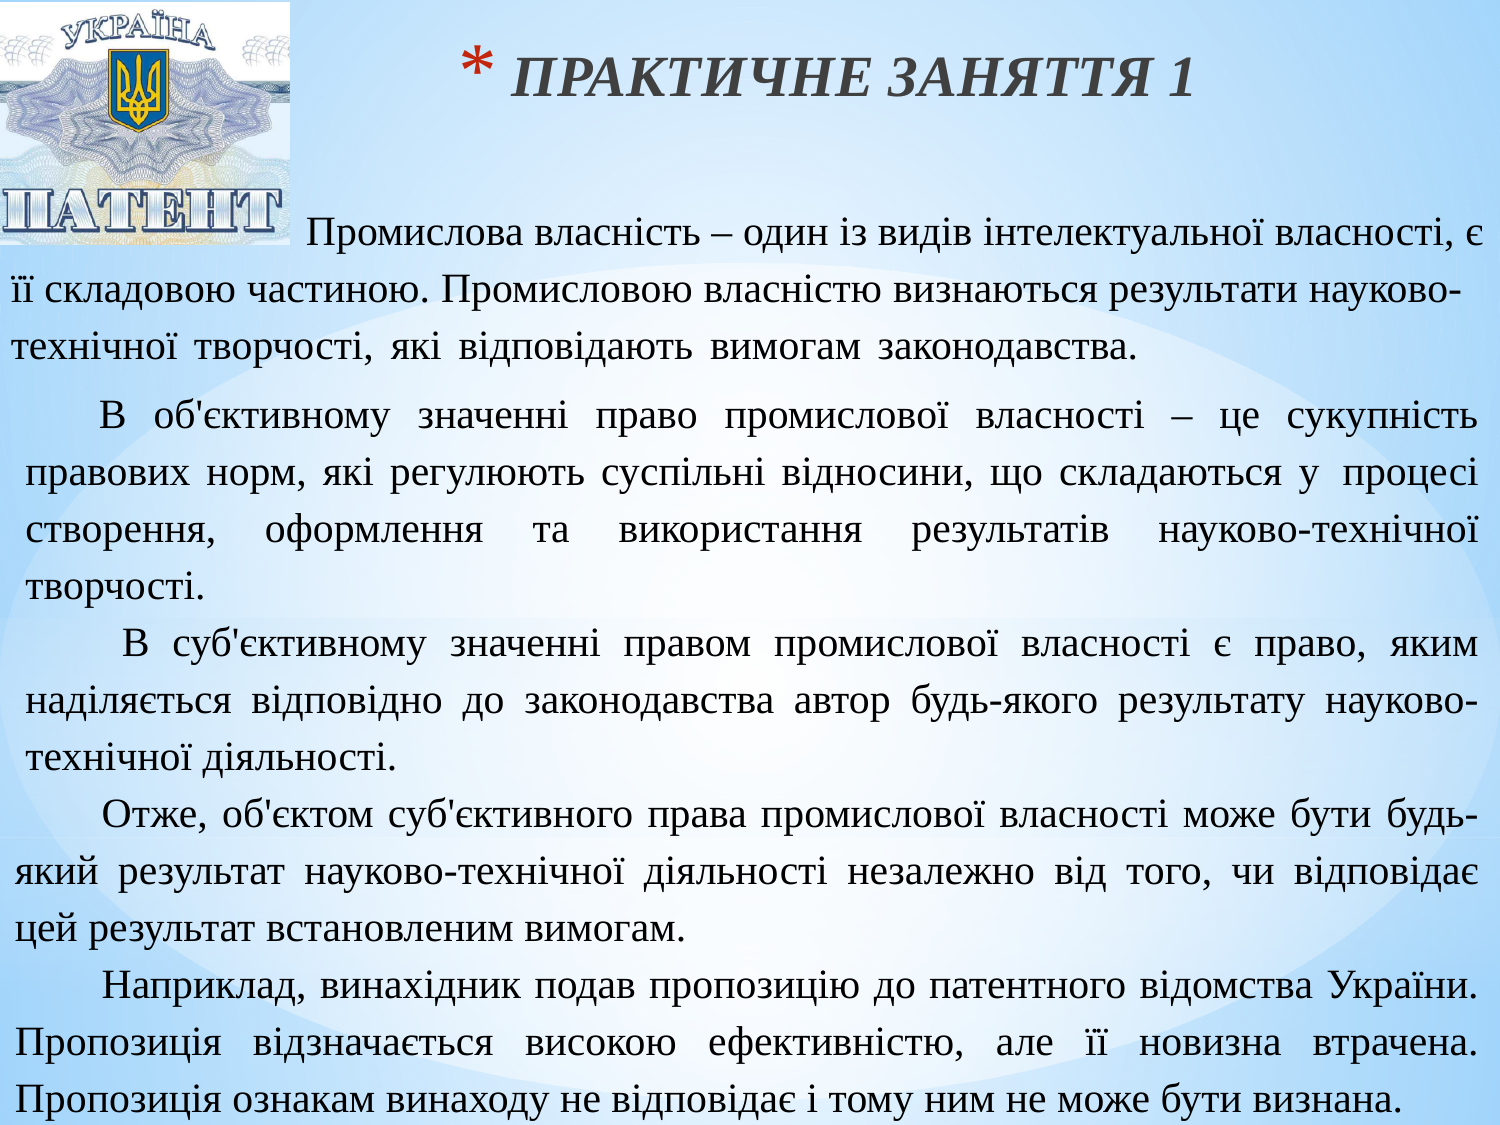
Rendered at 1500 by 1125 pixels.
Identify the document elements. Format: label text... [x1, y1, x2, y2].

text_box Промислова власність – один із видів інтелектуальної власності, є її складовою частиною. Промисловою власністю визнаються результати науково-технічної творчості, які відповідають вимогам законодавства. [0, 189, 1500, 372]
text_box ПРАКТИЧНЕ ЗАНЯТТЯ 1 [295, 30, 1427, 114]
text_box В об'єктивному значенні право промислової власності – це сукупність правових норм, які регулюють суспільні відносини, що складаються у процесі створення, оформлення та використання результатів науково-технічної творчості. В суб'єктивному значенні правом промислової власності є право, яким наділяється відповідно до законодавства автор будь-якого результату науково-технічної діяльності. Отже, об'єктом суб'єктивного права промислової власності може бути будь-який результат науково-технічної діяльності незалежно від того, чи відповідає цей результат встановленим вимогам. Наприклад, винахідник подав пропозицію до патентного відомства України. Пропозиція відзначається високою ефективністю, але її новизна втрачена. Пропозиція ознакам винаходу не відповідає і тому ним не може бути визнана. [0, 372, 1500, 1125]
picture [0, 2, 290, 245]
